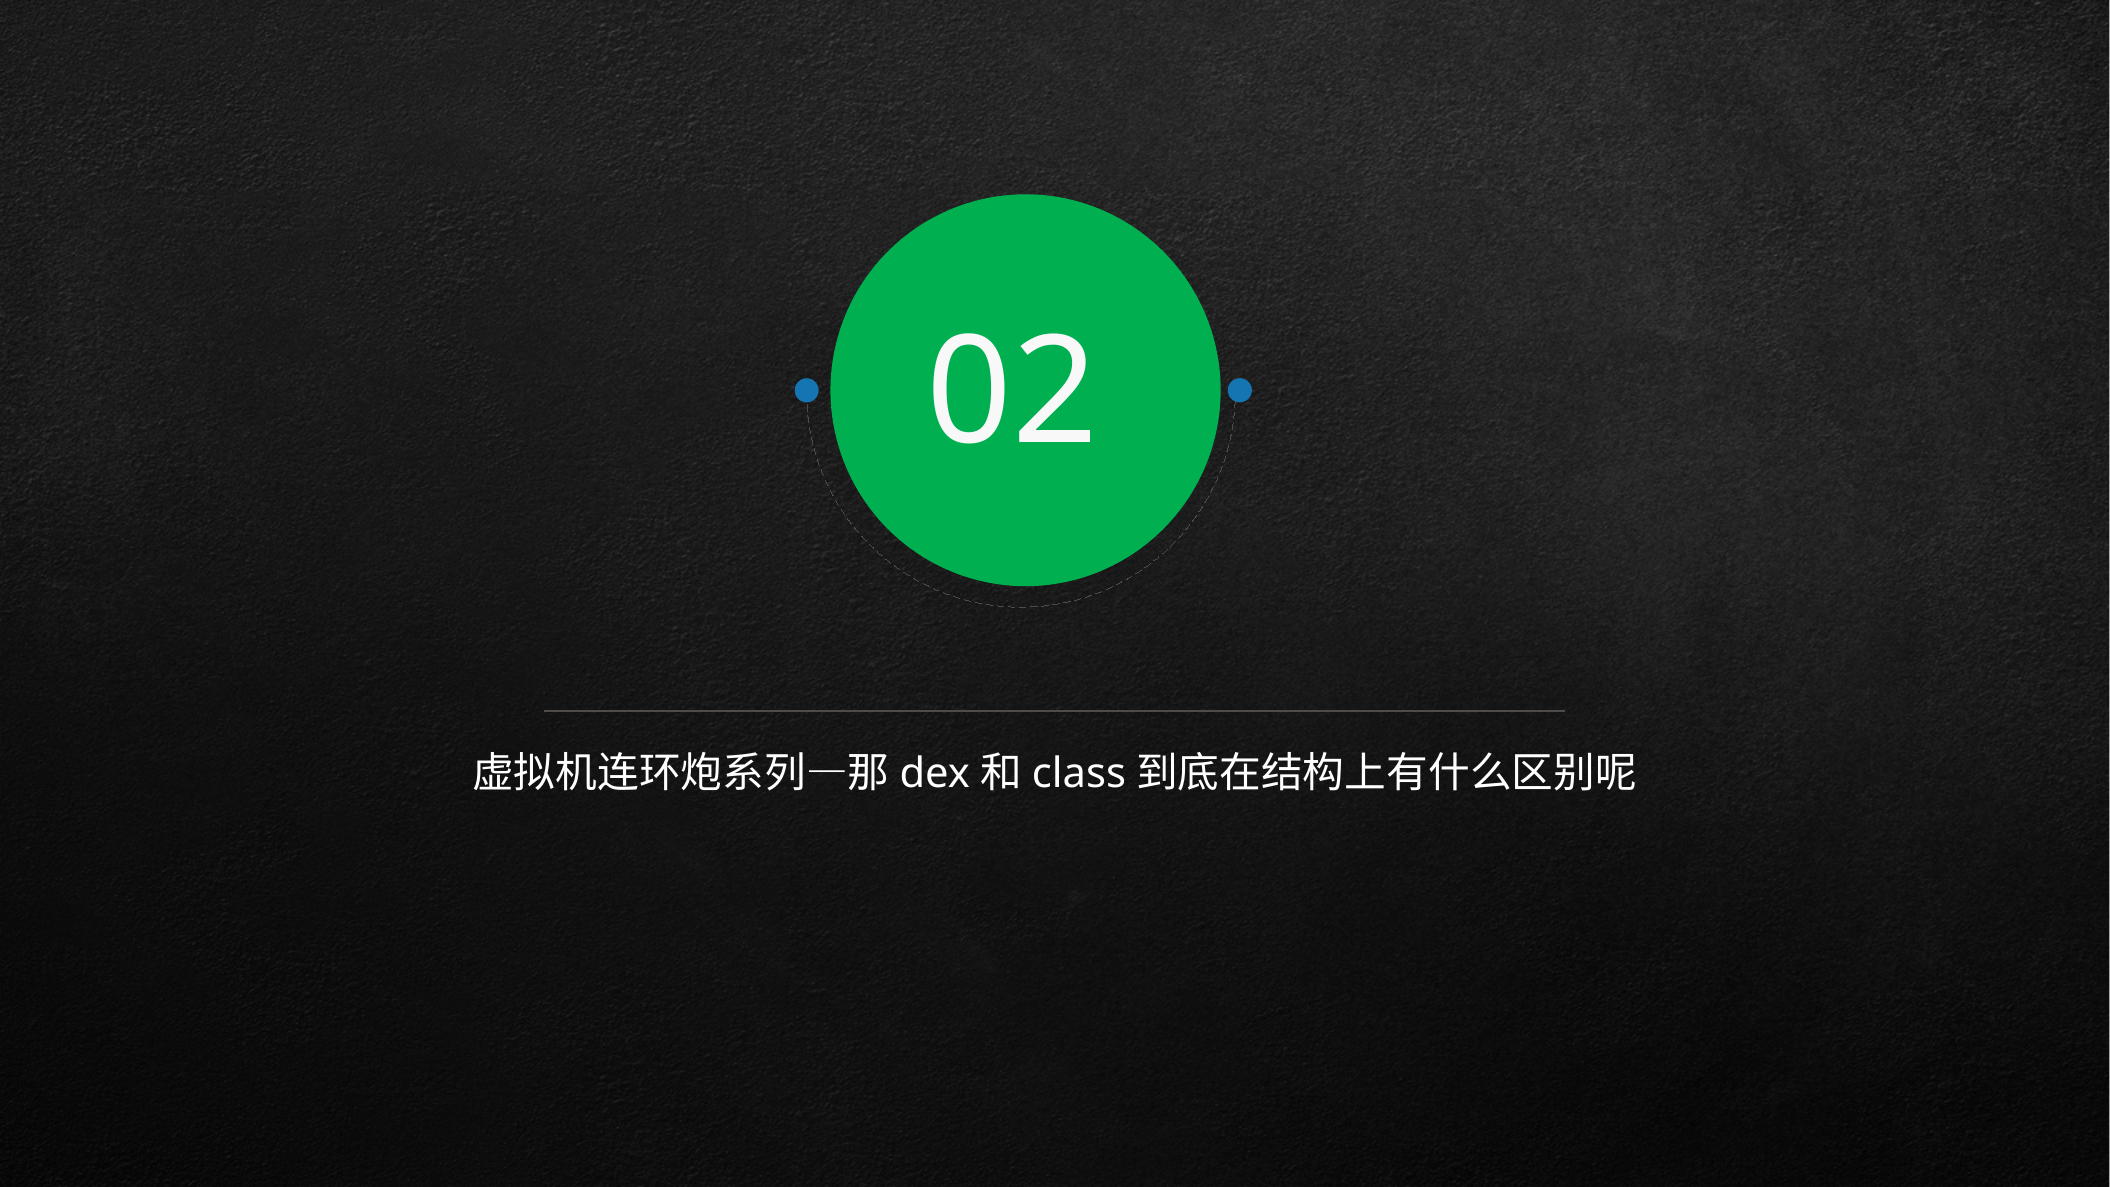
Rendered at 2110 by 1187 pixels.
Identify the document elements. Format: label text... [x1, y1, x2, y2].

picture [0, 0, 2110, 1187]
text_box 虚拟机连环炮系列—那dex和class到底在结构上有什么区别呢 [247, 738, 1862, 804]
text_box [794, 194, 1252, 608]
